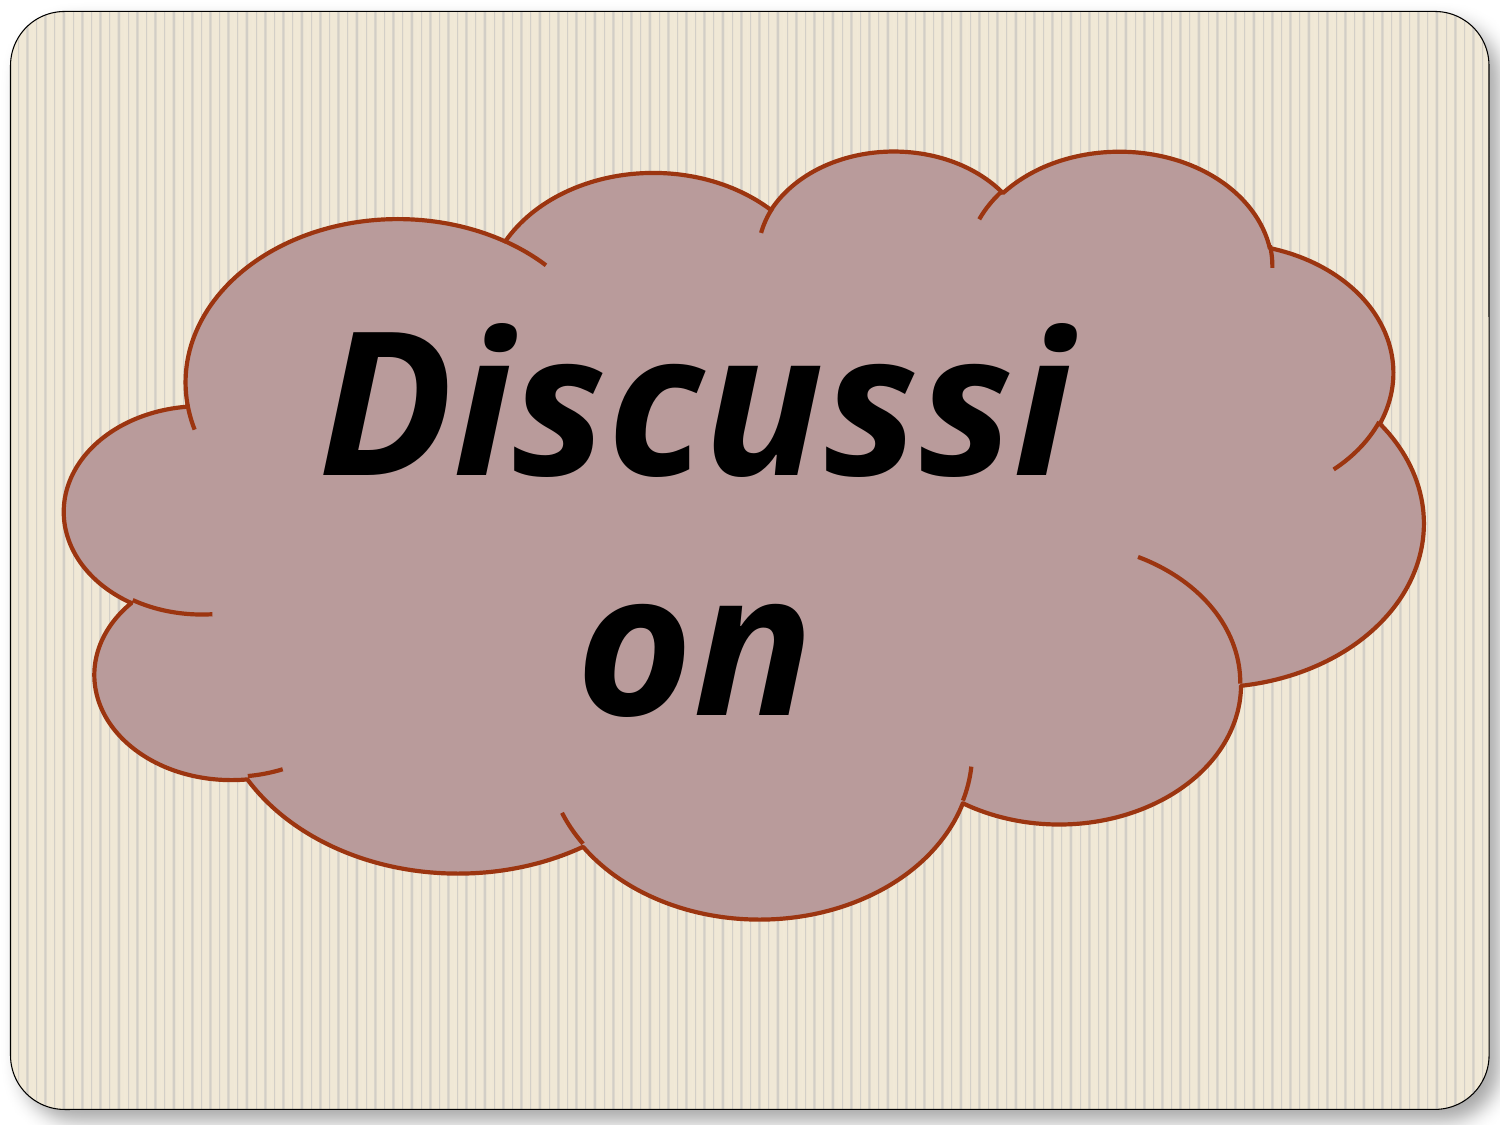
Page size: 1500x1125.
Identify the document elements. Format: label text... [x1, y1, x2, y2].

text_box Discussion [61, 149, 1427, 922]
